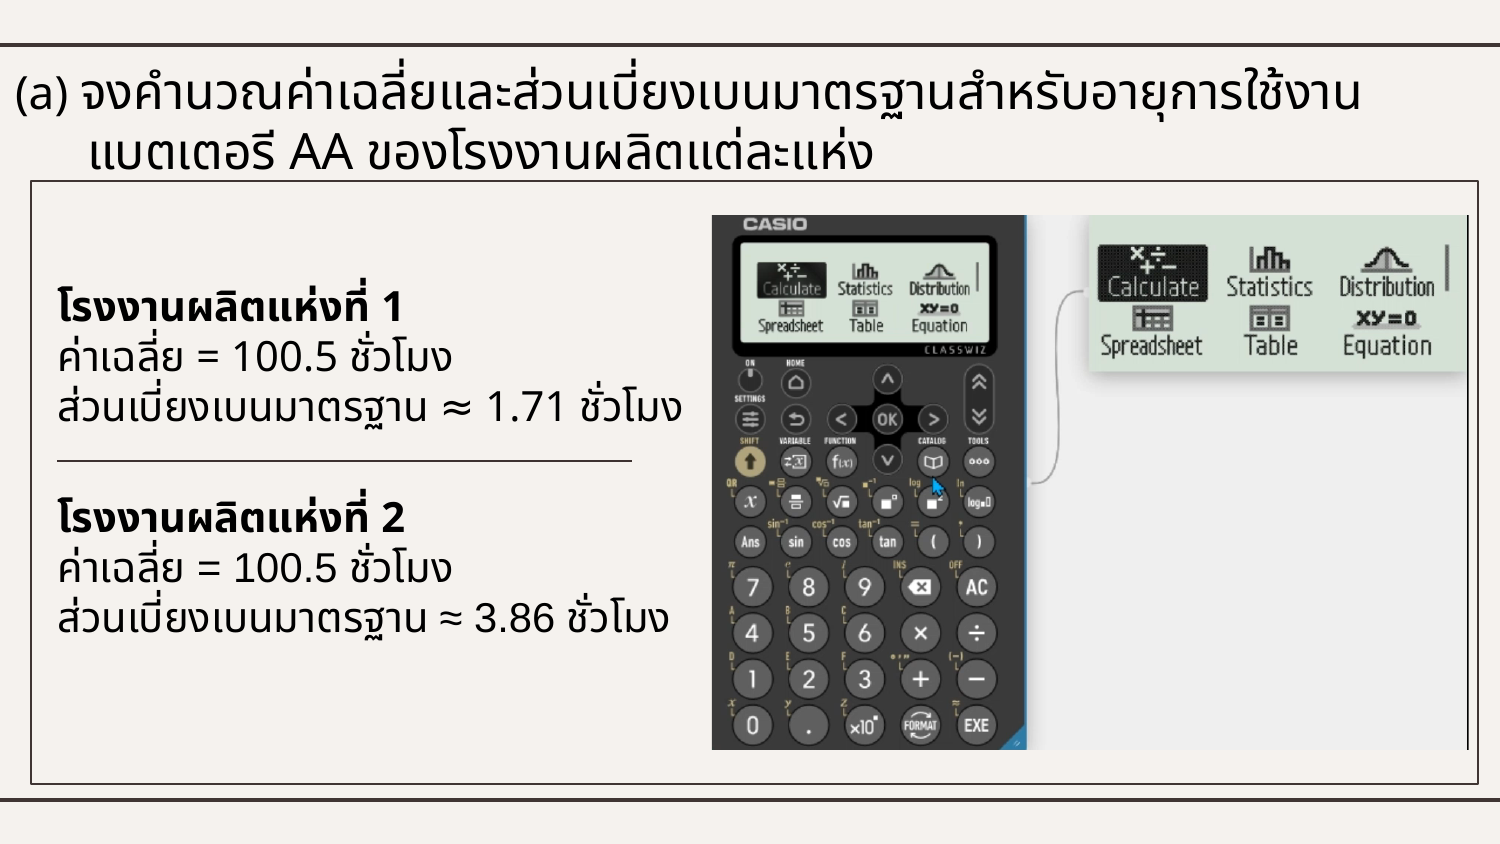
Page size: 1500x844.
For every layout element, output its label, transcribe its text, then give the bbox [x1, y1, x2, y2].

picture [711, 215, 1469, 750]
text_box [31, 188, 1478, 785]
text_box โรงงานผลิตแห่งที่ 2 ค่าเฉลี่ย = 100.5 ชั่วโมง ส่วนเบี่ยงเบนมาตรฐาน ≈ 3.86 ชั่วโมง [42, 483, 706, 699]
text_box โรงงานผลิตแห่งที่ 1 ค่าเฉลี่ย = 100.5 ชั่วโมง ส่วนเบี่ยงเบนมาตรฐาน ≈ 1.71 ชั่วโมง [42, 272, 706, 438]
text_box (a) จงคำนวณค่าเฉลี่ยและส่วนเบี่ยงเบนมาตรฐานสำหรับอายุการใช้งาน แบตเตอรี AA ของโรงงานผลิตแต่ละแห่ง [0, 52, 1500, 188]
